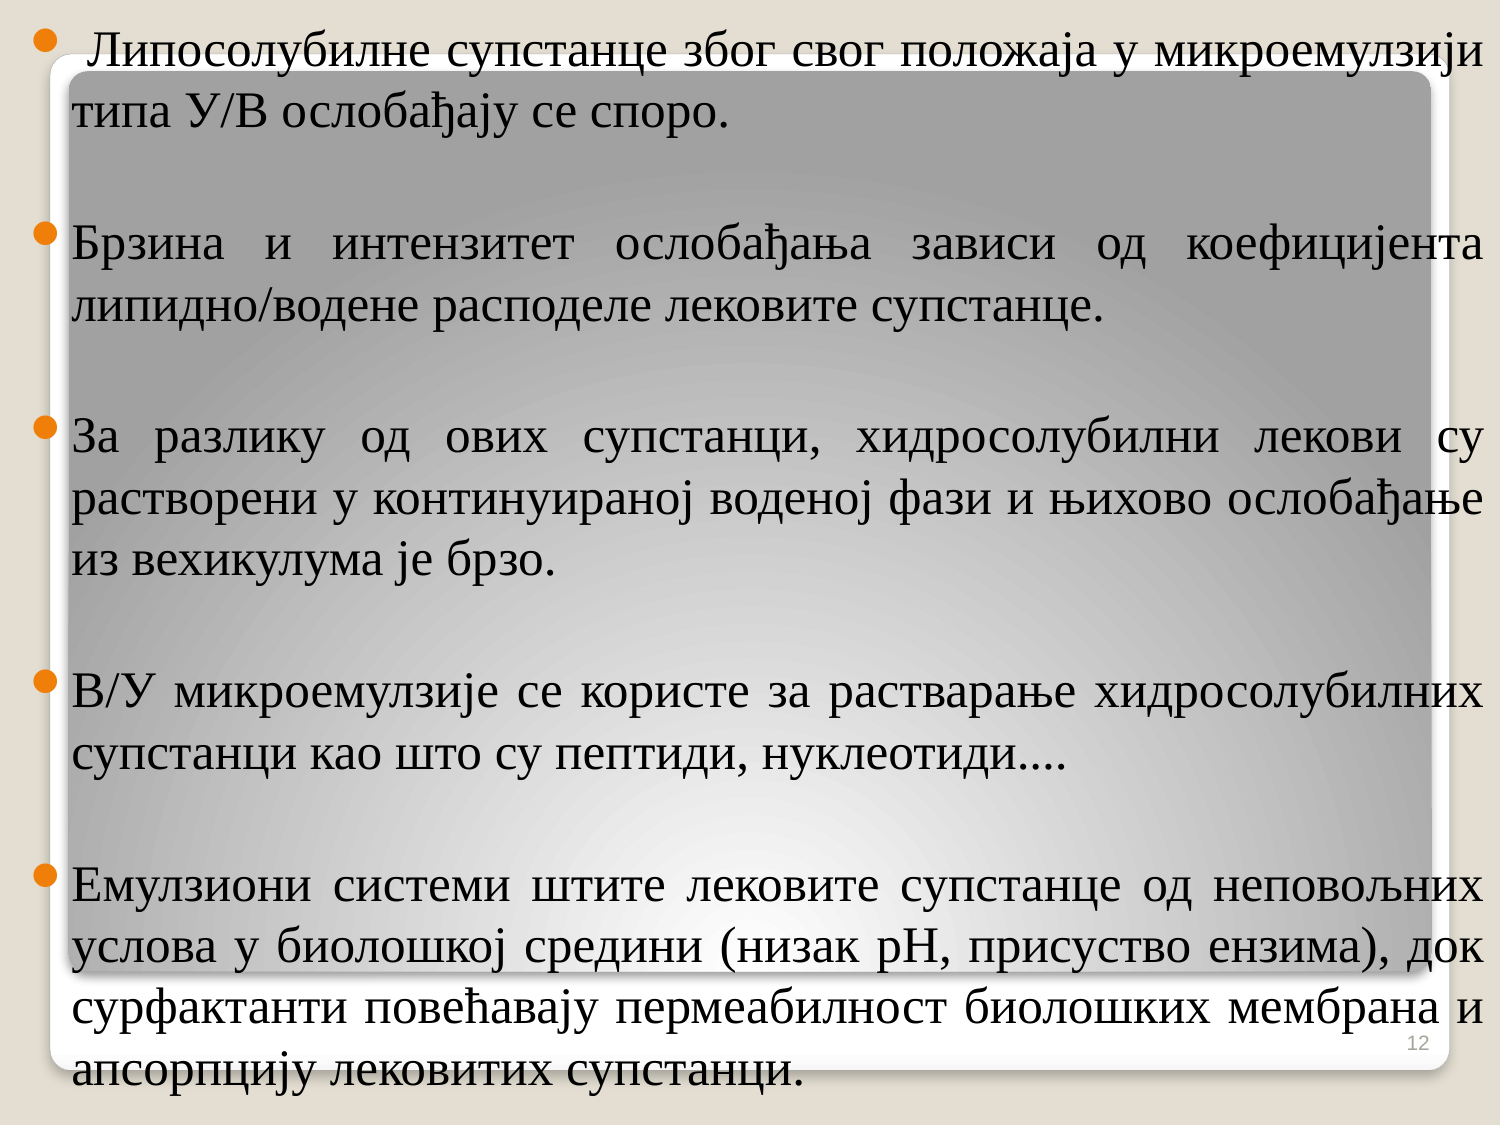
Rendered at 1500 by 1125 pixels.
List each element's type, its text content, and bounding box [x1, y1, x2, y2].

slide_number 12 [1369, 1002, 1445, 1063]
list Липосолубилне супстанце због свог положаја у микроемулзији типа У/В ослобађају се споро. Брзина и интензитет ослобађања зависи од коефицијента липидно/водене расподеле лековите супстанце. За разлику од ових супстанци, хидросолубилни лекови су растворени у континуираној воденој фази и њихово ослобађање из вехикулума је брзо. В/У микроемулзије се користе за растварање хидросолубилних супстанци као што су пептиди, нуклеотиди.... Емулзиони системи штите лековите супстанце од неповољних услова у биолошкој средини (низак pH, присуство ензима), док сурфактанти повећавају пермеабилност биолошких мембрана и апсорпцију лековитих супстанци. [0, 0, 1500, 1125]
